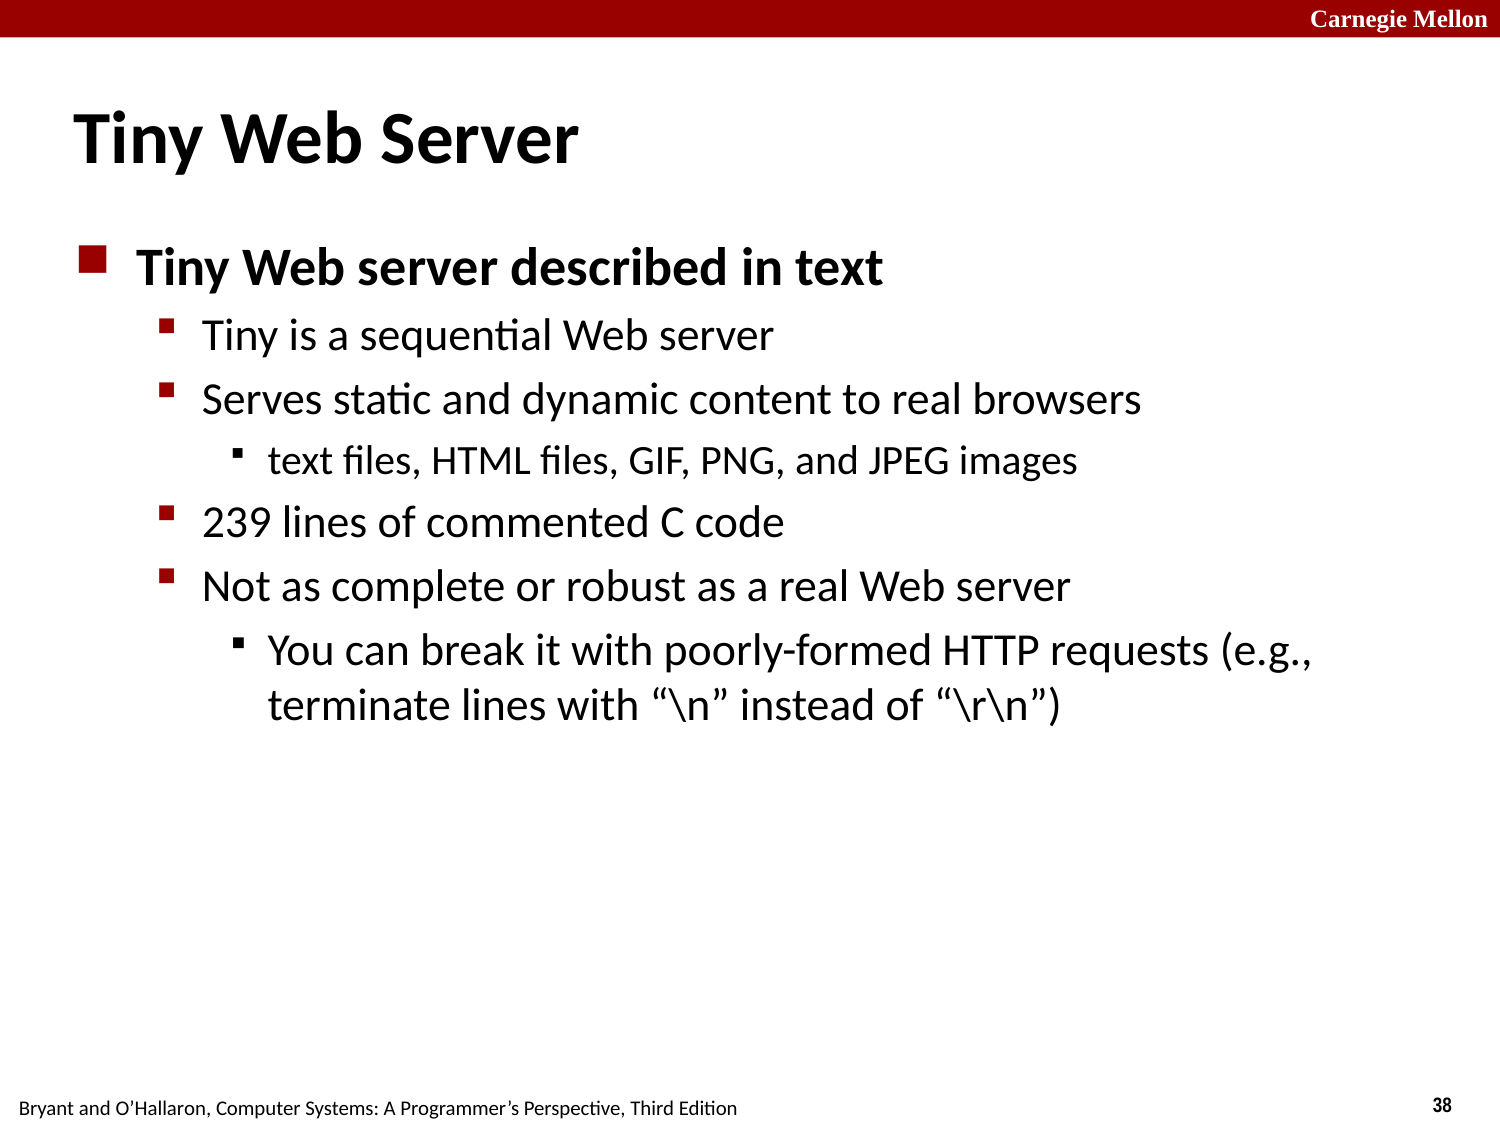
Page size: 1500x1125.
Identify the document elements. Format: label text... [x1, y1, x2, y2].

list Tiny Web server described in text Tiny is a sequential Web server Serves static and dynamic content to real browsers text files, HTML files, GIF, PNG, and JPEG images 239 lines of commented C code Not as complete or robust as a real Web server You can break it with poorly-formed HTTP requests (e.g., terminate lines with “\n” instead of “\r\n”) [64, 223, 1361, 1040]
title Tiny Web Server [58, 71, 1305, 197]
